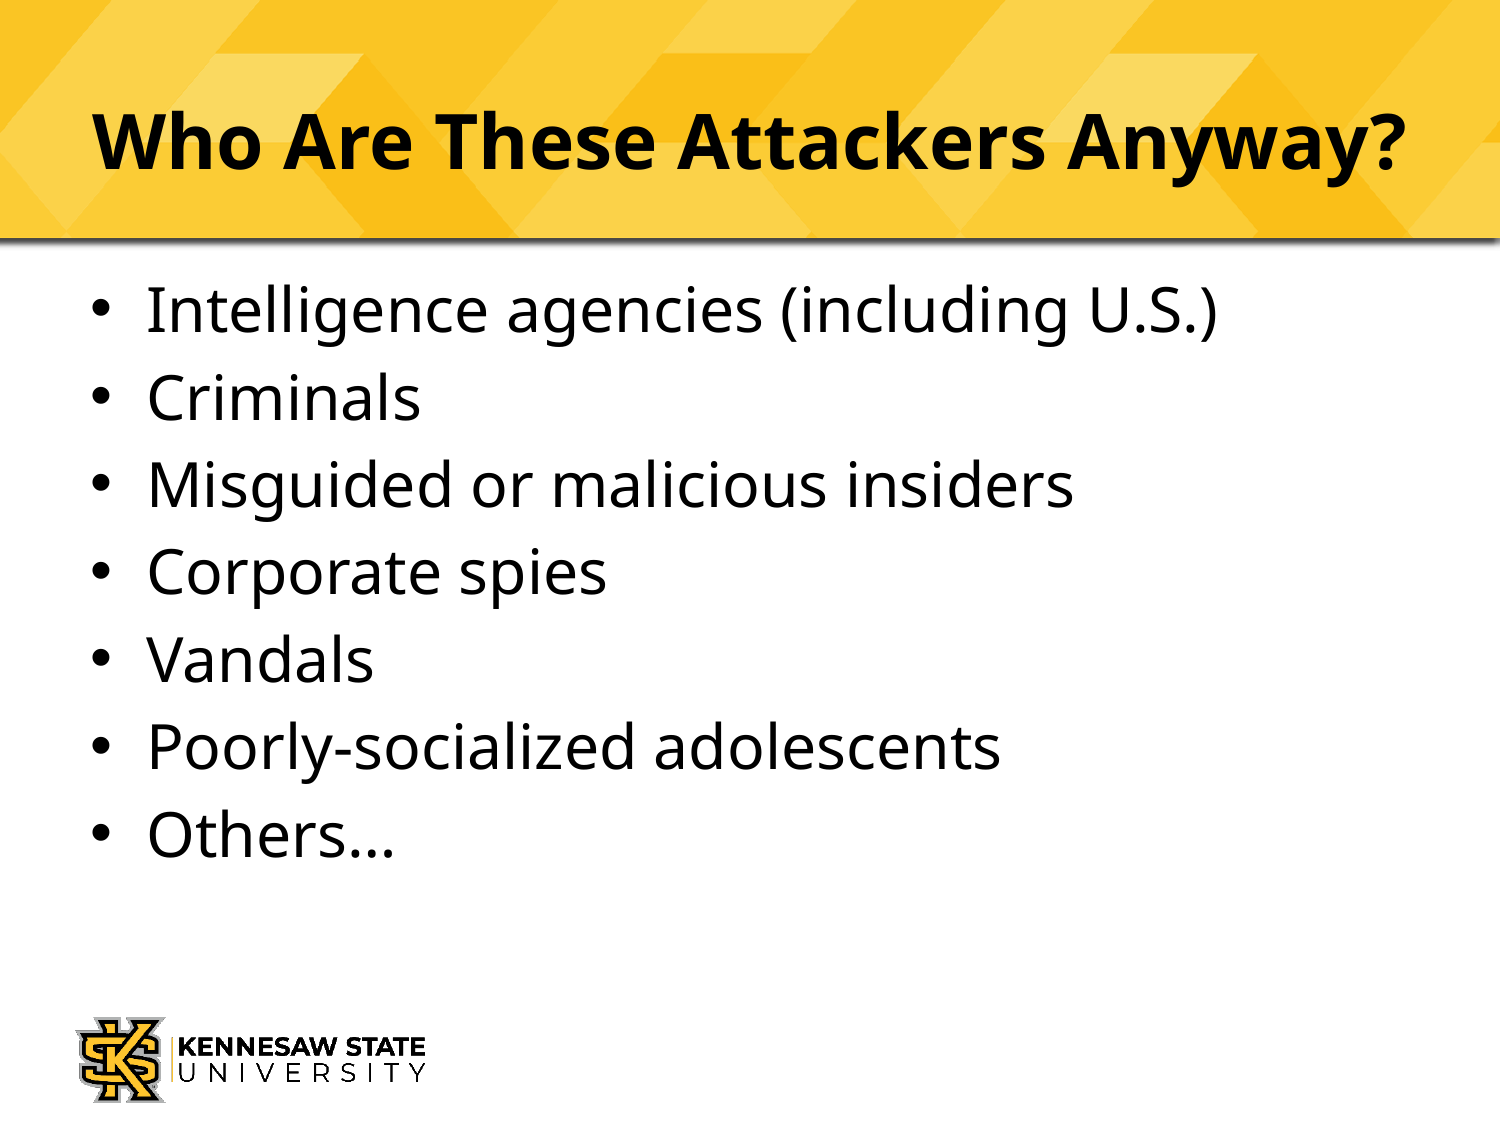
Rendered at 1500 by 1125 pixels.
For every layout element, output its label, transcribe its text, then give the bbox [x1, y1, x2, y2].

picture [0, 0, 1500, 251]
list Intelligence agencies (including U.S.) Criminals Misguided or malicious insiders Corporate spies Vandals Poorly-socialized adolescents Others… [75, 262, 1425, 1005]
picture [75, 1017, 425, 1103]
title Who Are These Attackers Anyway? [75, 45, 1425, 233]
